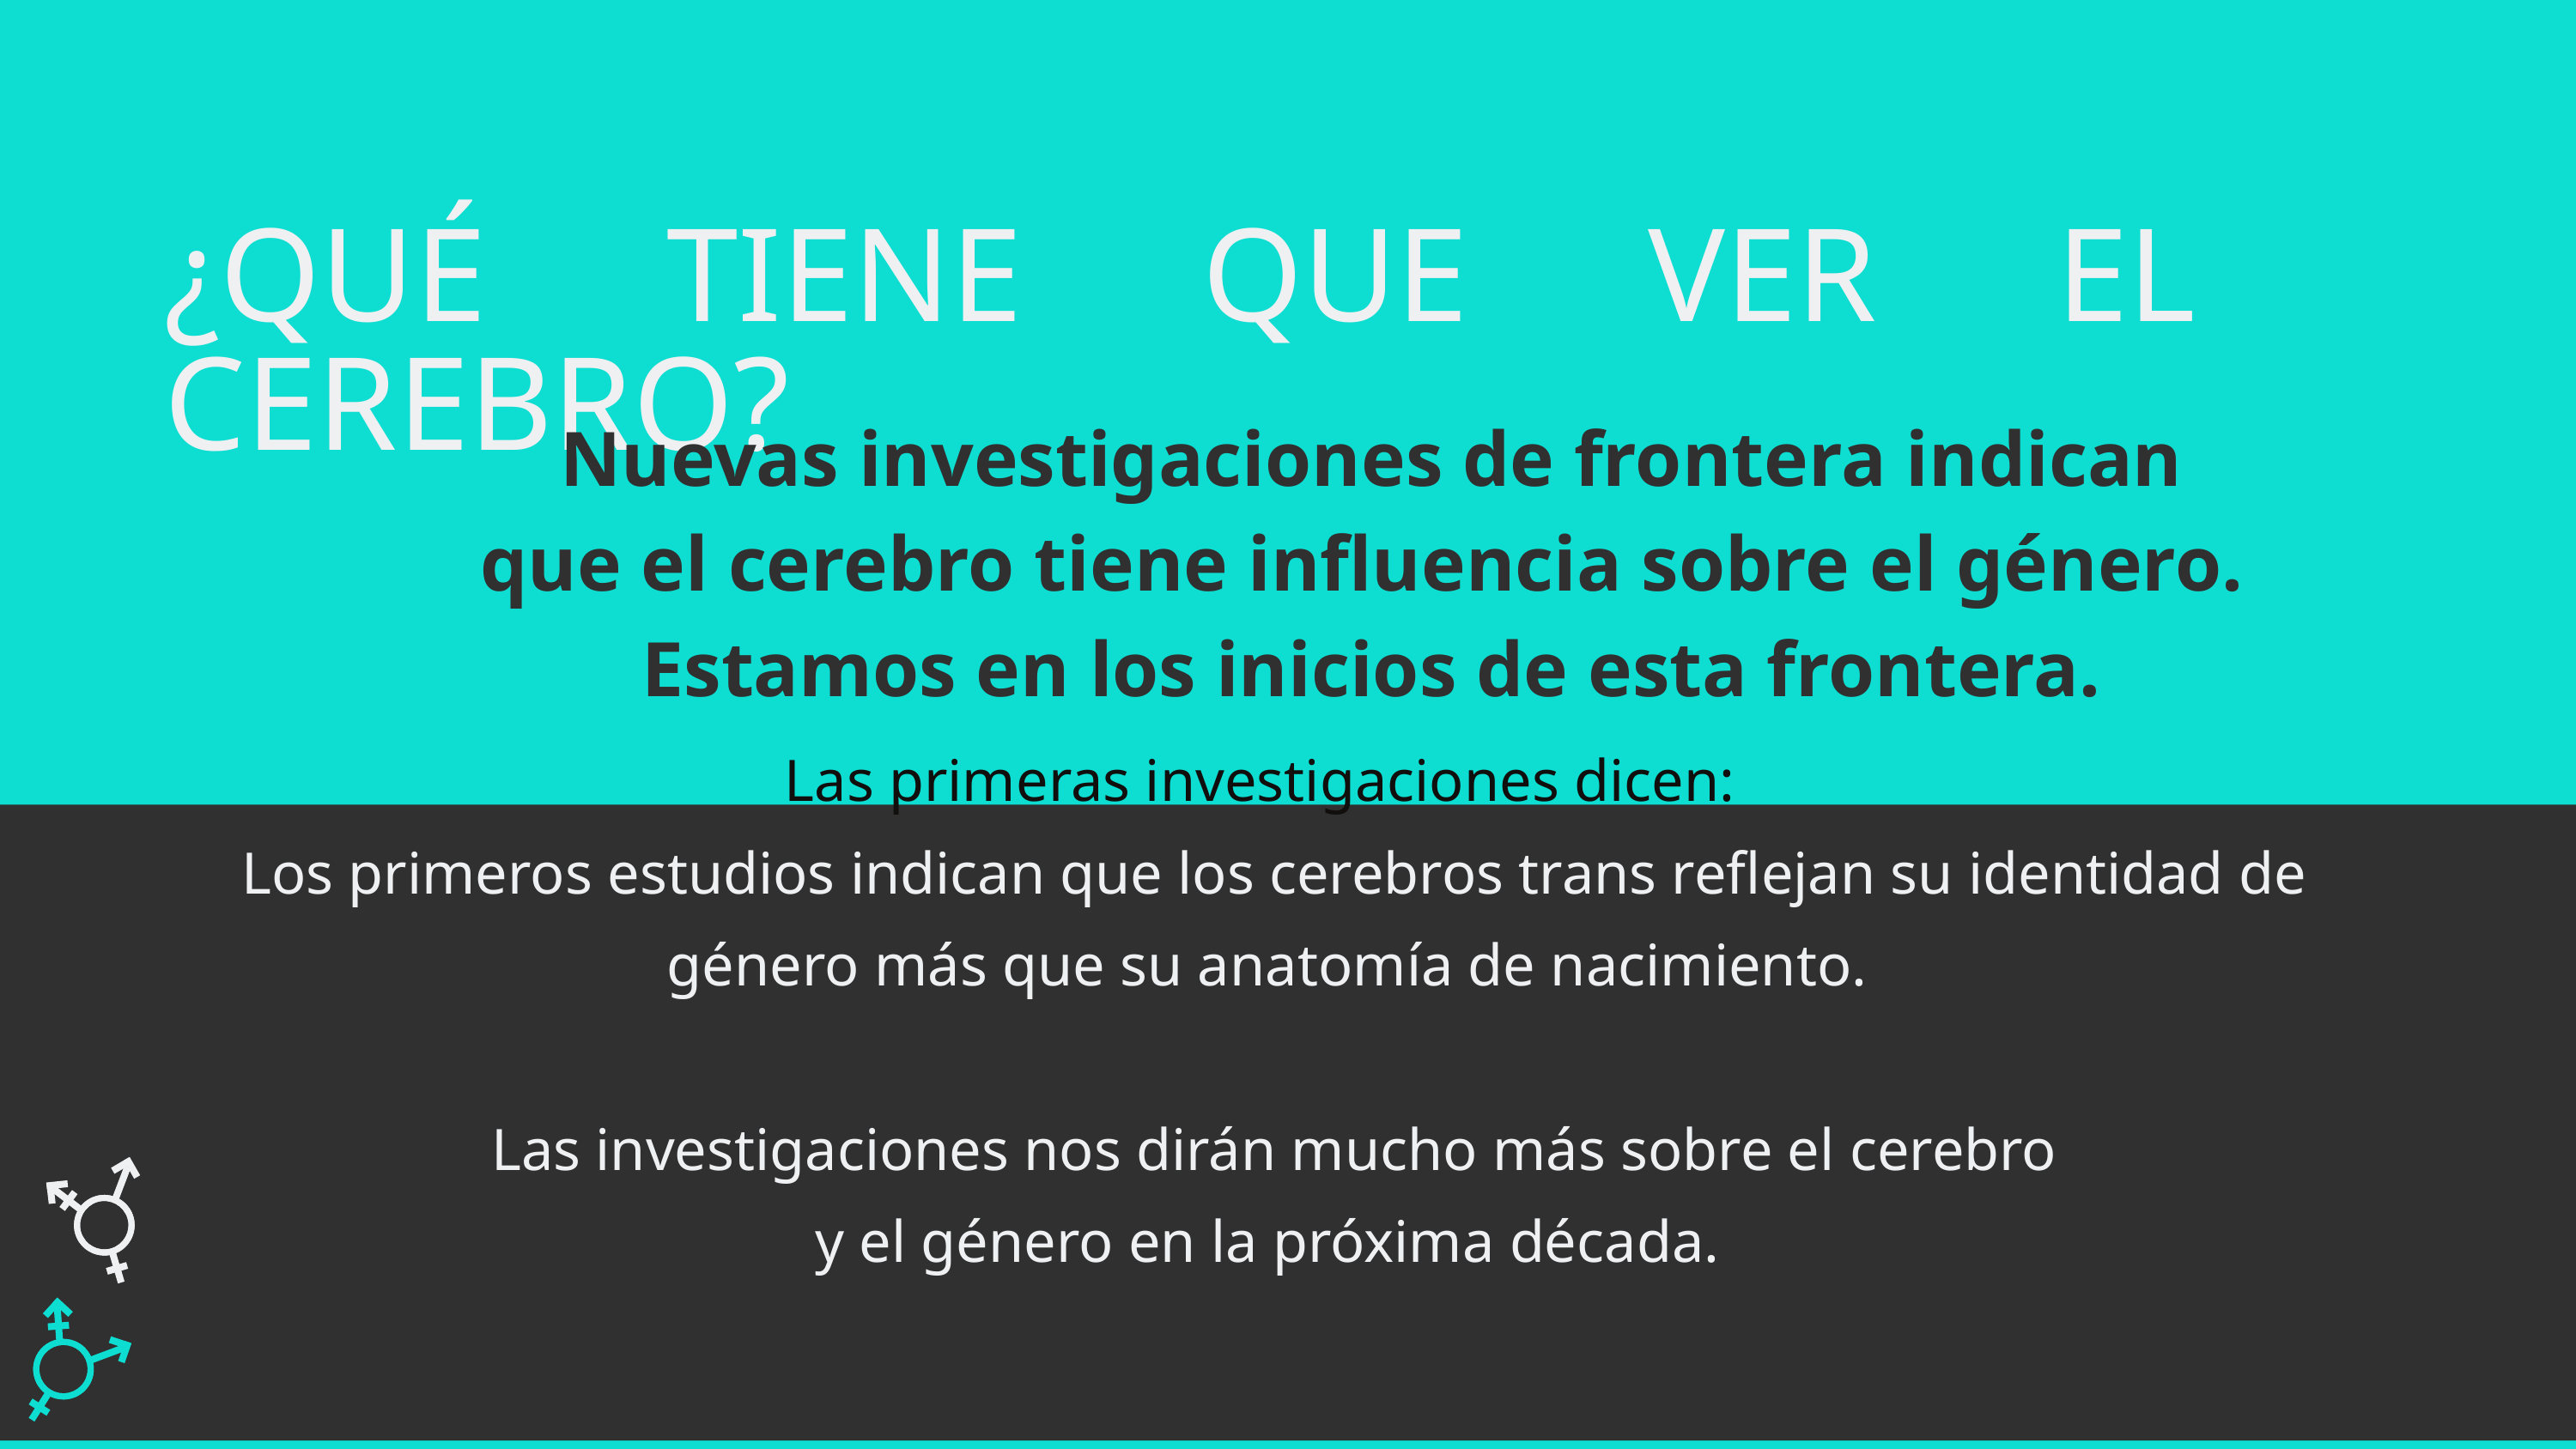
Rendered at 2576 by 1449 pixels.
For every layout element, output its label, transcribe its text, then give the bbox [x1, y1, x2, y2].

text_box Nuevas investigaciones de frontera indican que el cerebro tiene influencia sobre el género. Estamos en los inicios de esta frontera. [332, 396, 2411, 712]
text_box [0, 804, 2576, 1441]
text_box Las primeras investigaciones dicen: Los primeros estudios indican que los cerebros trans reflejan su identidad de género más que su anatomía de nacimiento. Las investigaciones nos dirán mucho más sobre el cerebro y el género en la próxima década. [125, 720, 2411, 1275]
text_box ¿QUÉ TIENE QUE VER EL CEREBRO? [164, 218, 2197, 476]
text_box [1, 1276, 145, 1426]
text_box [24, 1131, 169, 1281]
